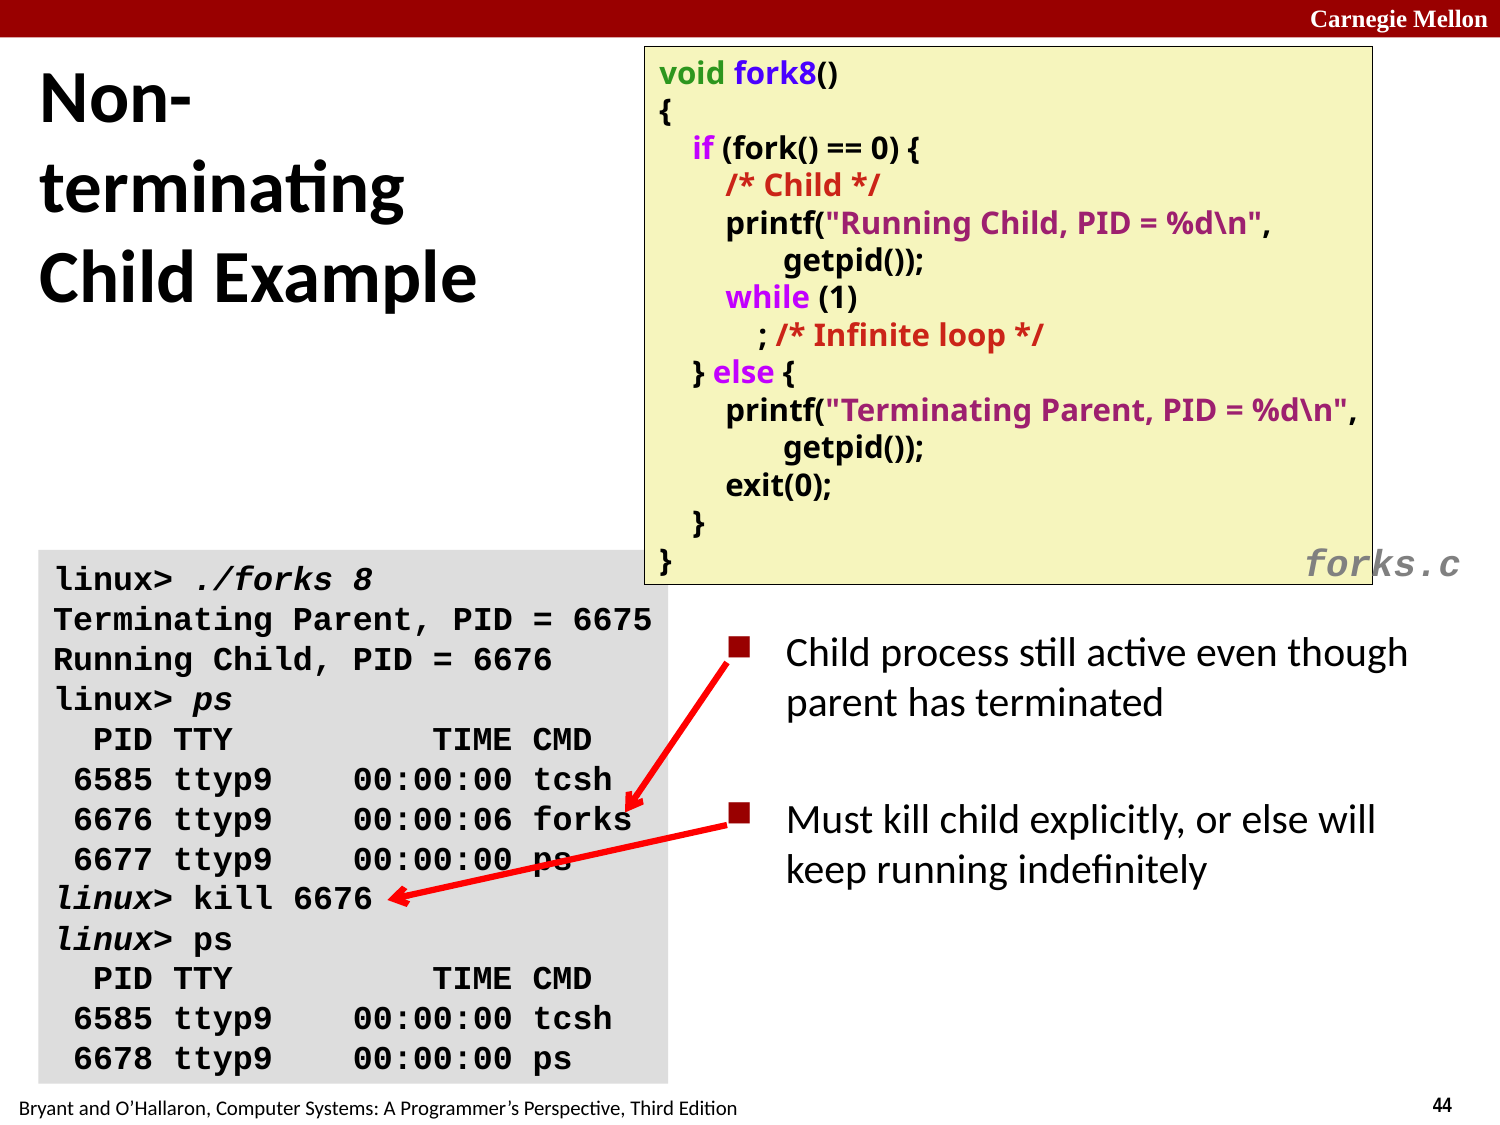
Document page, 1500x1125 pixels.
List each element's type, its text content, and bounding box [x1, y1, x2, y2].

text_box linux> ./forks 8 Terminating Parent, PID = 6675 Running Child, PID = 6676 linux> ps PID TTY TIME CMD 6585 ttyp9 00:00:00 tcsh 6676 ttyp9 00:00:06 forks 6677 ttyp9 00:00:00 ps linux> kill 6676 linux> ps PID TTY TIME CMD 6585 ttyp9 00:00:00 tcsh 6678 ttyp9 00:00:00 ps [38, 549, 669, 1084]
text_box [387, 824, 728, 901]
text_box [624, 662, 728, 813]
text_box forks.c [1288, 534, 1477, 593]
text_box void fork8() { if (fork() == 0) { /* Child */ printf("Running Child, PID = %d\n", getpid()); while (1) ; /* Infinite loop */ } else { printf("Terminating Parent, PID = %d\n", getpid()); exit(0); } } [644, 45, 1373, 585]
title Non- terminating Child Example [24, 49, 626, 316]
list Child process still active even though parent has terminated Must kill child explicitly, or else will keep running indefinitely [714, 617, 1426, 1063]
